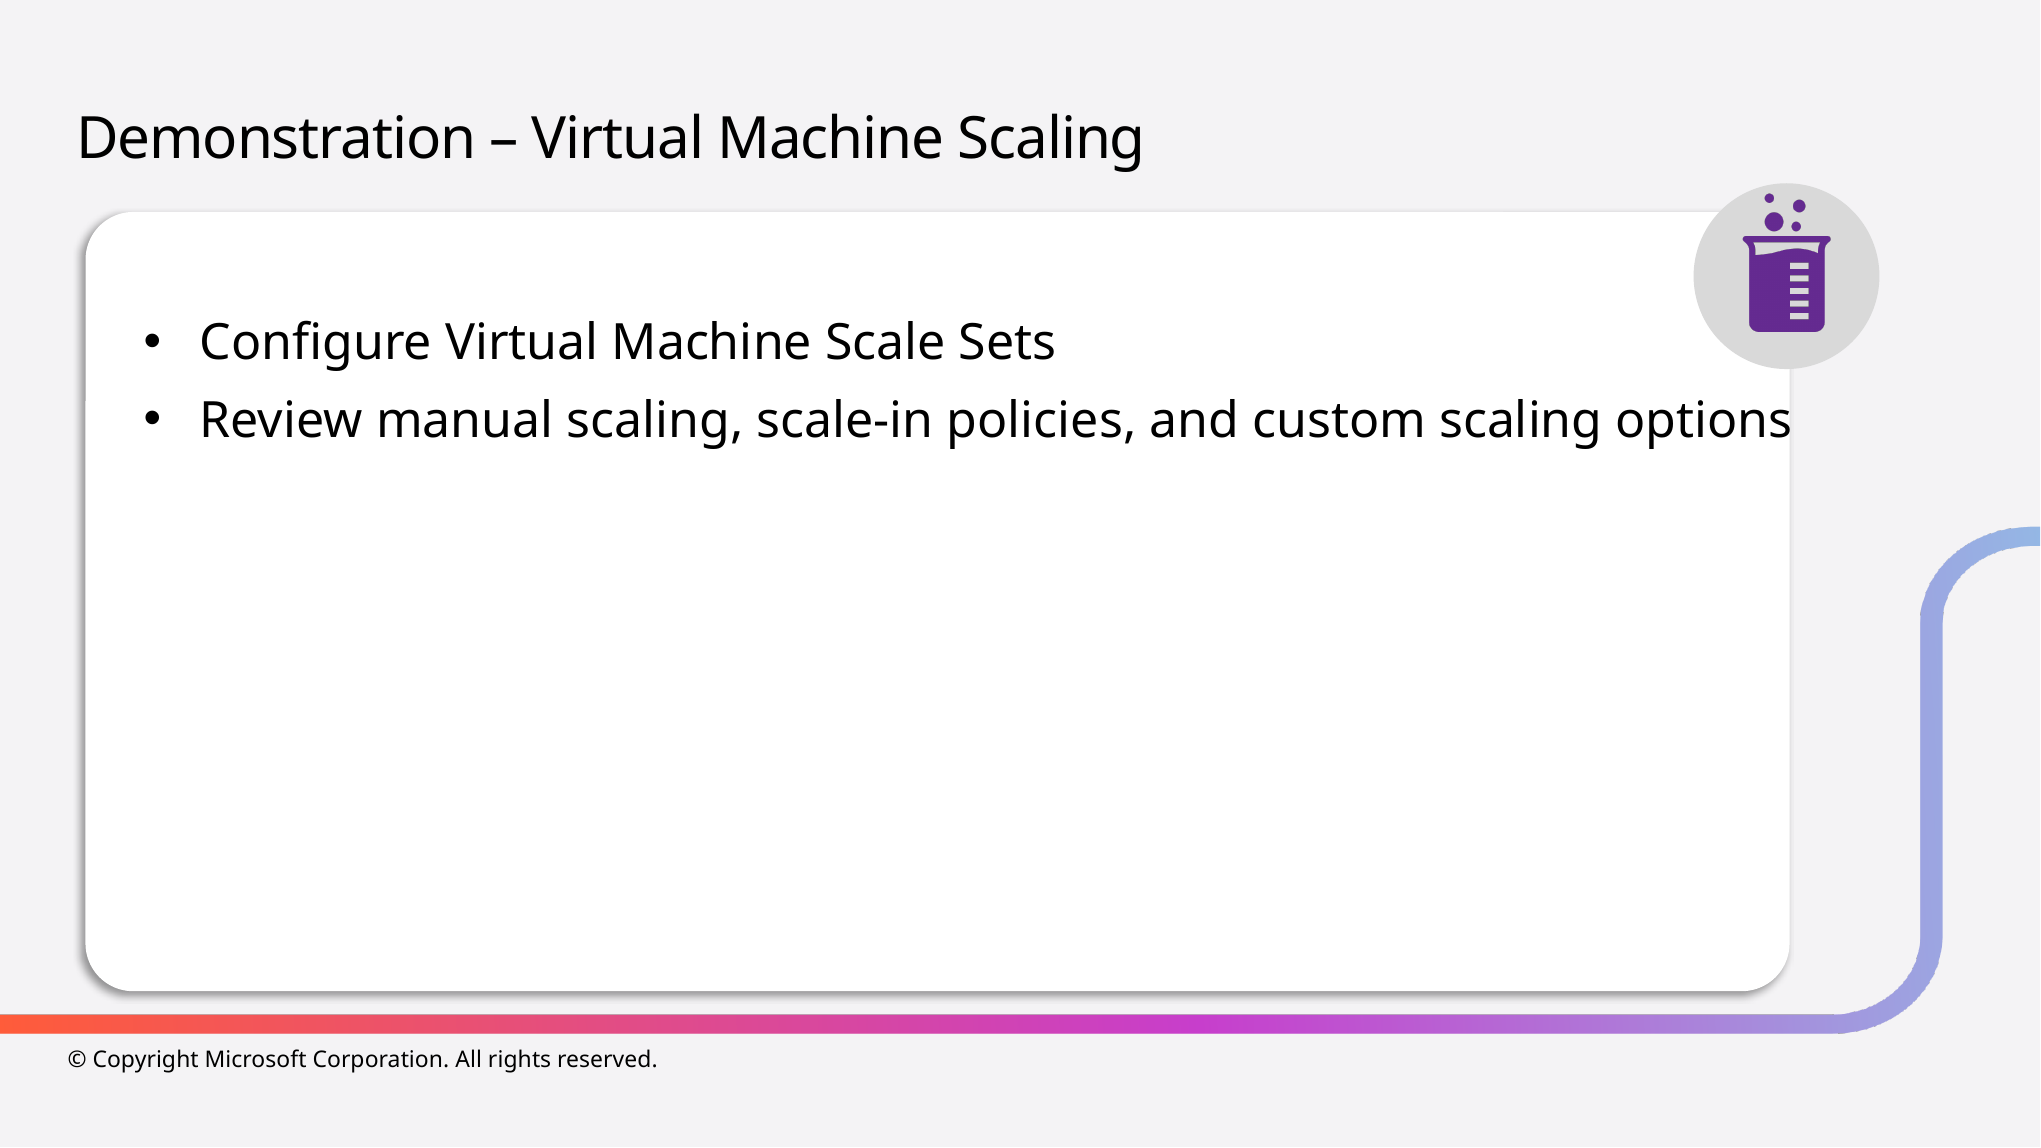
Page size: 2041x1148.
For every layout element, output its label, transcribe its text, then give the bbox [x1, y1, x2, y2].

text_box Configure Virtual Machine Scale Sets Review manual scaling, scale-in policies, and custom scaling options [143, 331, 1817, 504]
picture [1711, 230, 1862, 338]
title Demonstration – Virtual Machine Scaling [76, 93, 1968, 230]
picture [0, 526, 2041, 1034]
